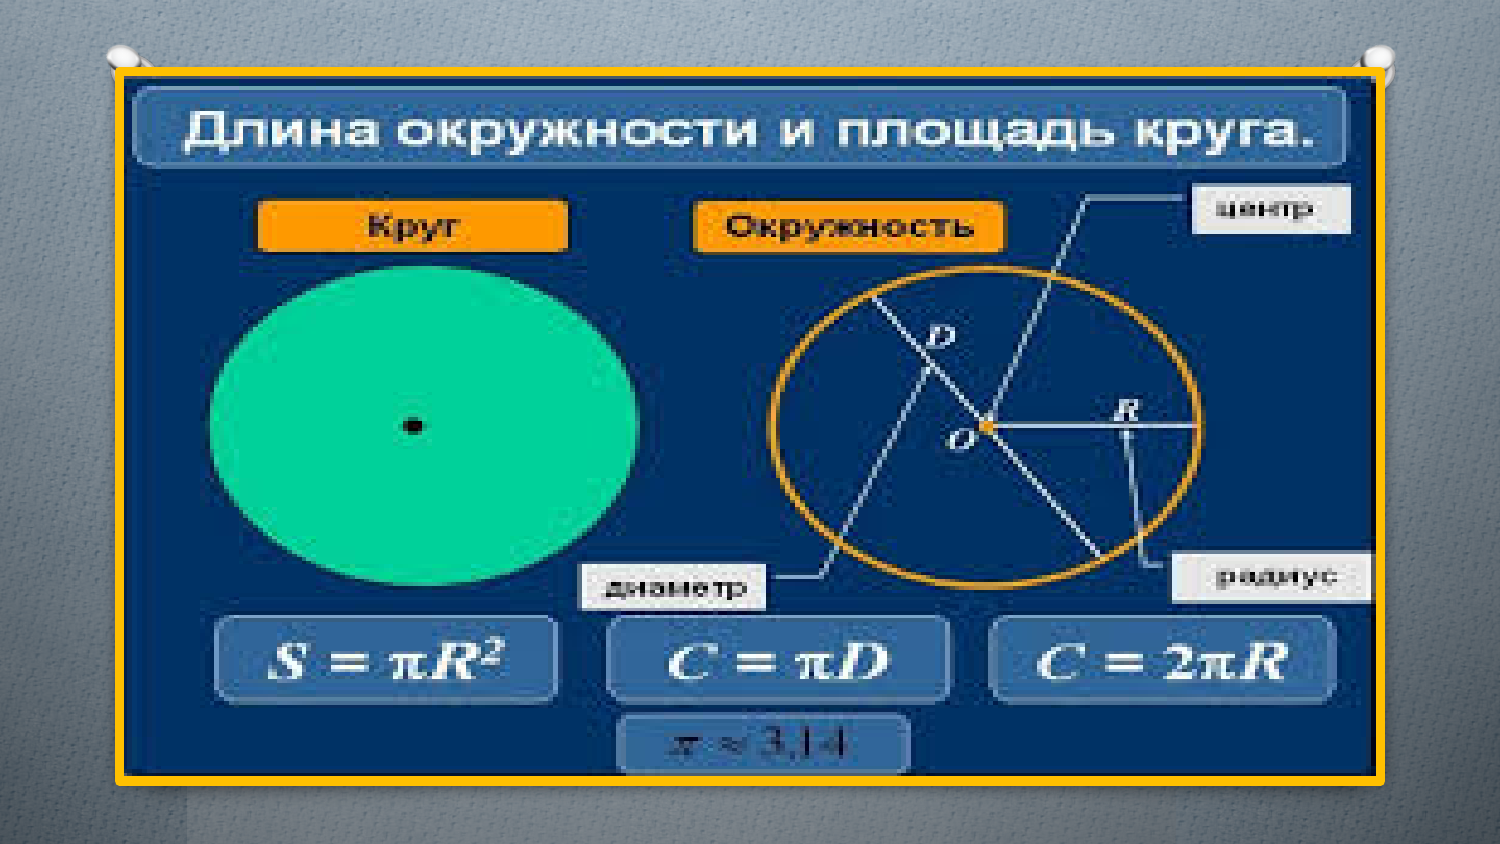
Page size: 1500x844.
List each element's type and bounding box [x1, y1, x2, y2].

picture [123, 76, 1377, 777]
picture [1322, 22, 1433, 106]
picture [80, 18, 192, 97]
